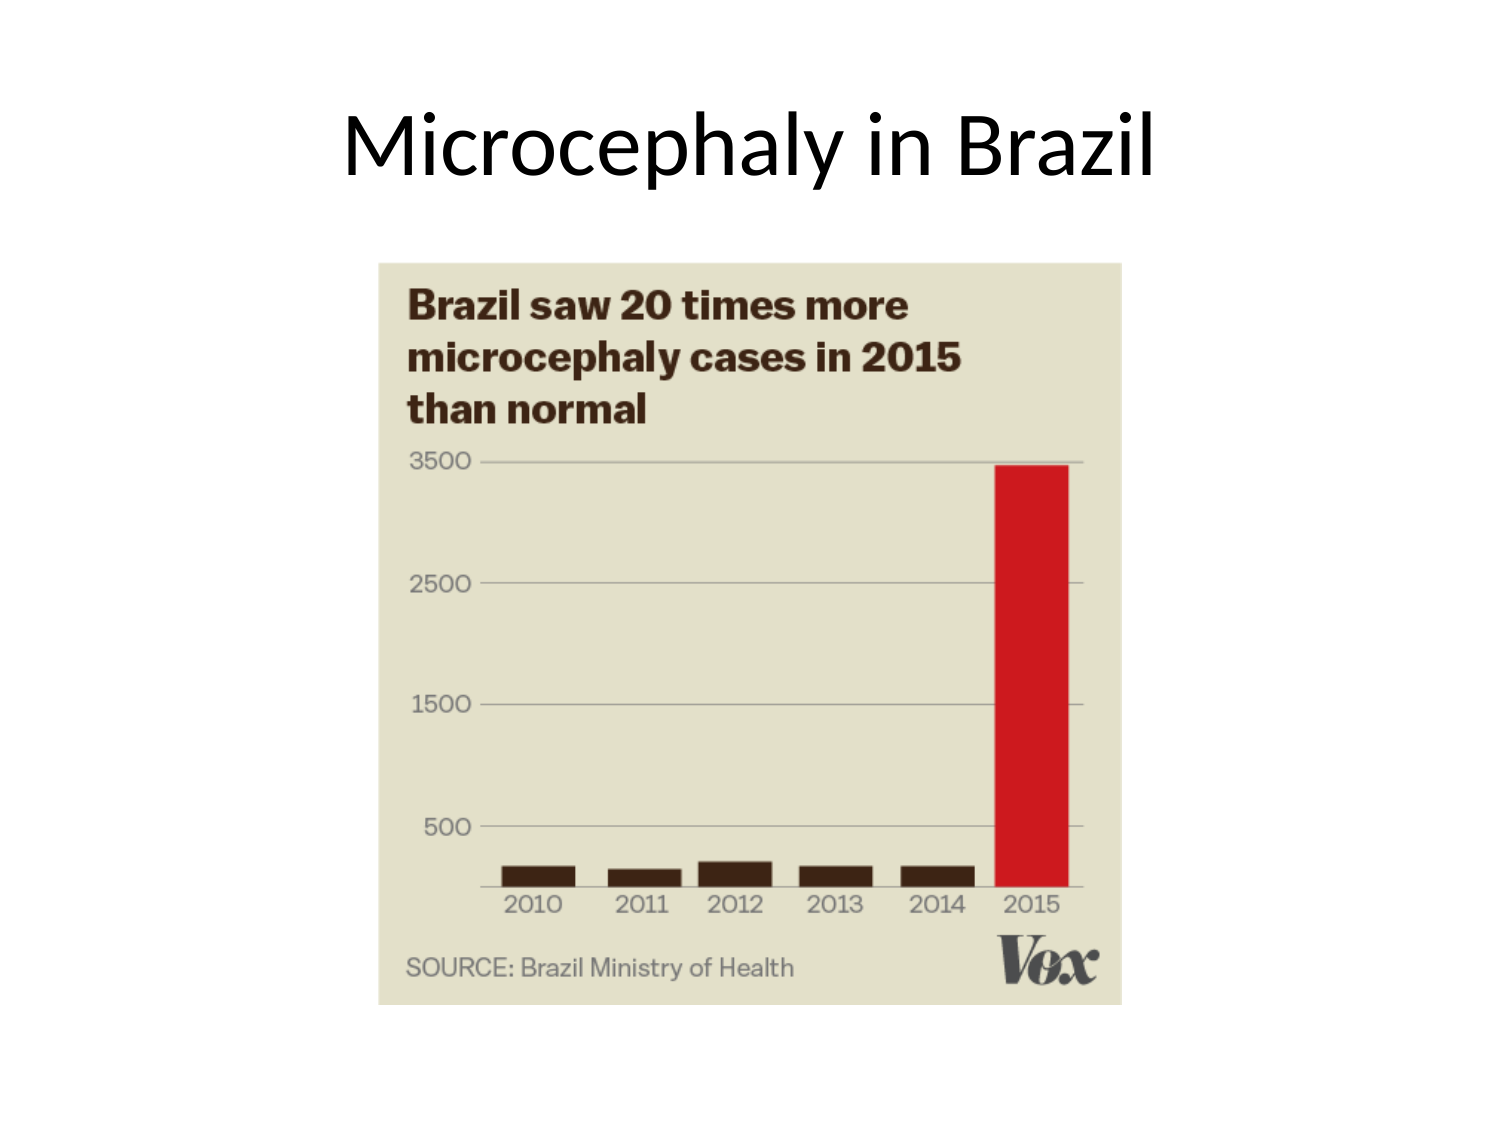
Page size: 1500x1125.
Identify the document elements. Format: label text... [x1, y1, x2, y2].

title Microcephaly in Brazil [75, 45, 1425, 233]
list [74, 262, 1426, 1006]
